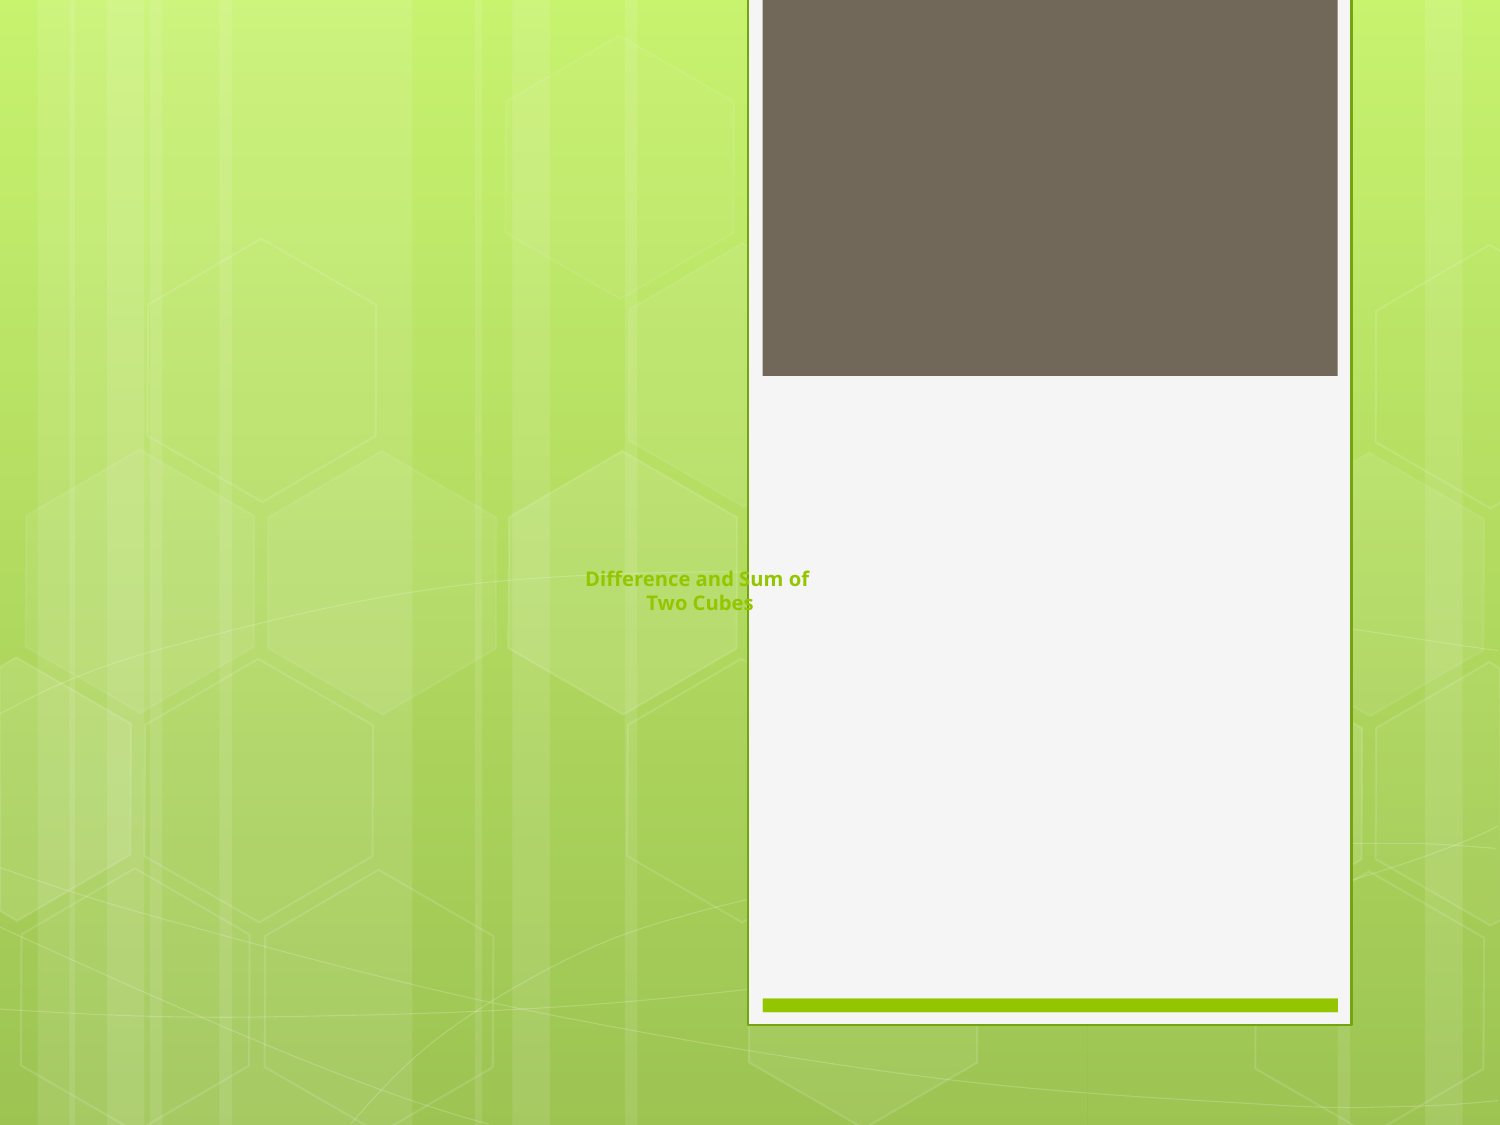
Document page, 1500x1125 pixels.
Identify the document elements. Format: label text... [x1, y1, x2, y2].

title Difference and Sum of Two Cubes [62, 387, 1338, 623]
